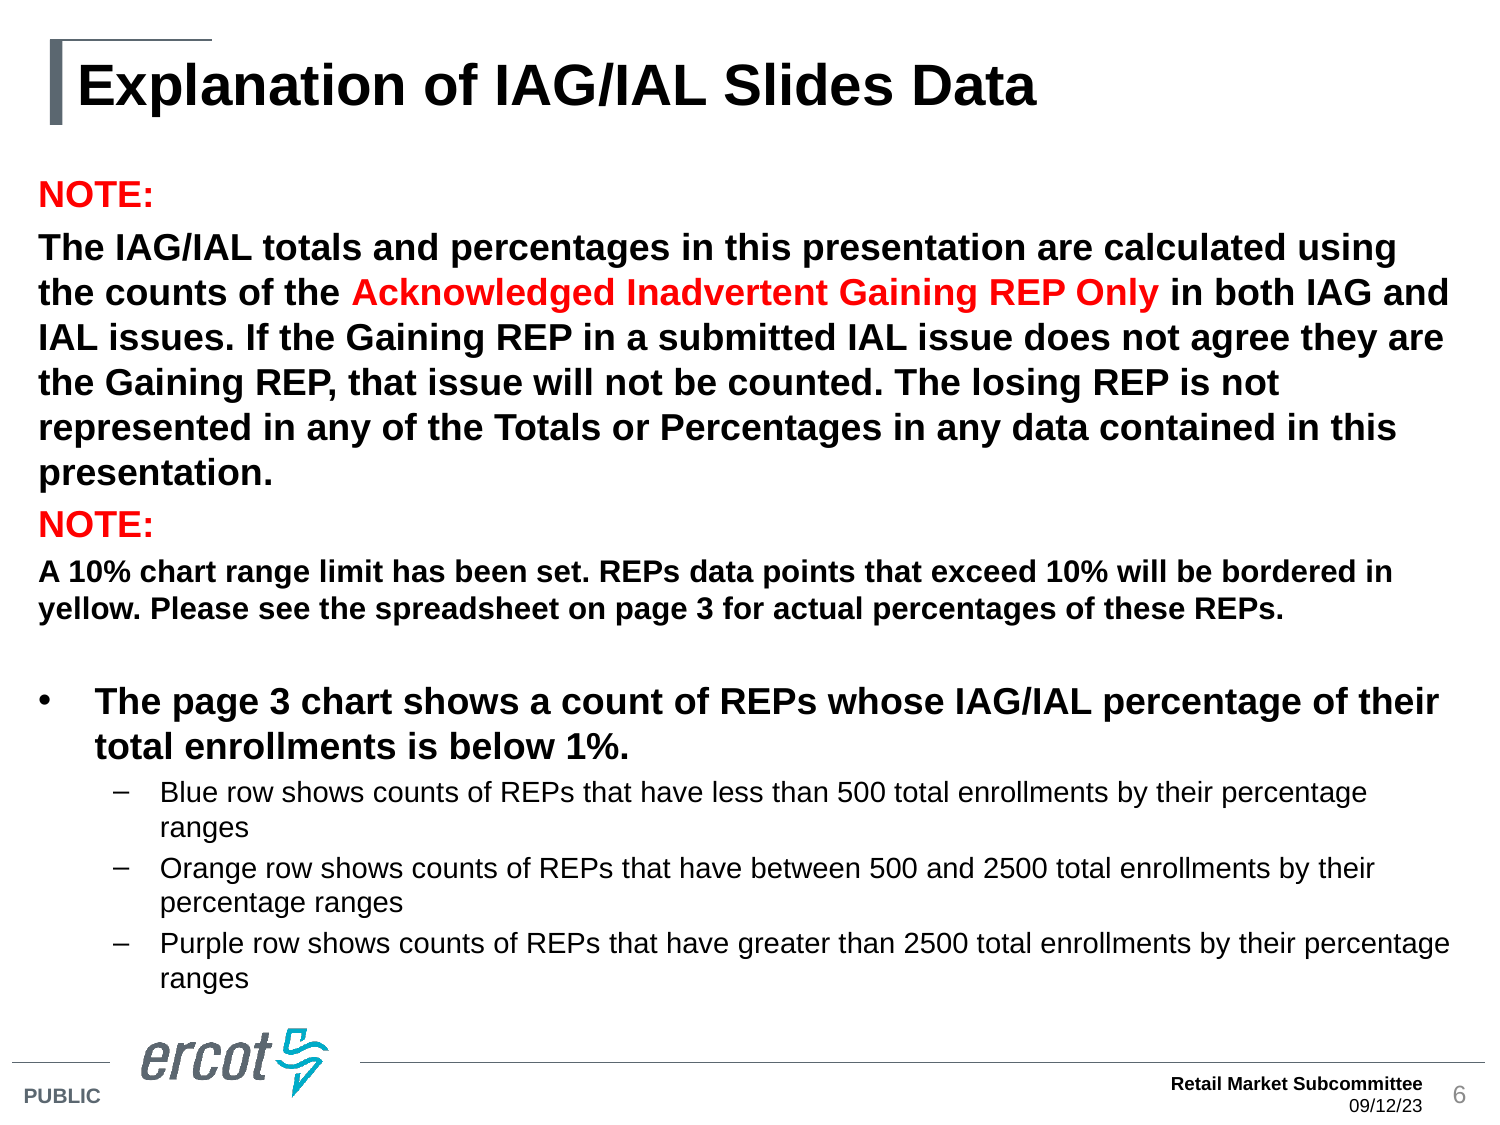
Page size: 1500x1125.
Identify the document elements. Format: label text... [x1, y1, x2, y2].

picture [137, 1024, 332, 1100]
title Explanation of IAG/IAL Slides Data [62, 39, 1450, 138]
list NOTE: The IAG/IAL totals and percentages in this presentation are calculated using the counts of the Acknowledged Inadvertent Gaining REP Only in both IAG and IAL issues. If the Gaining REP in a submitted IAL issue does not agree they are the Gaining REP, that issue will not be counted. The losing REP is not represented in any of the Totals or Percentages in any data contained in this presentation. NOTE: A 10% chart range limit has been set. REPs data points that exceed 10% will be bordered in yellow. Please see the spreadsheet on page 3 for actual percentages of these REPs. The page 3 chart shows a count of REPs whose IAG/IAL percentage of their total enrollments is below 1%. Blue row shows counts of REPs that have less than 500 total enrollments by their percentage ranges Orange row shows counts of REPs that have between 500 and 2500 total enrollments by their percentage ranges Purple row shows counts of REPs that have greater than 2500 total enrollments by their percentage ranges [23, 162, 1474, 1000]
text_box Retail Market Subcommittee 09/12/23 [1124, 1064, 1438, 1125]
slide_number 6 [1438, 1076, 1475, 1112]
